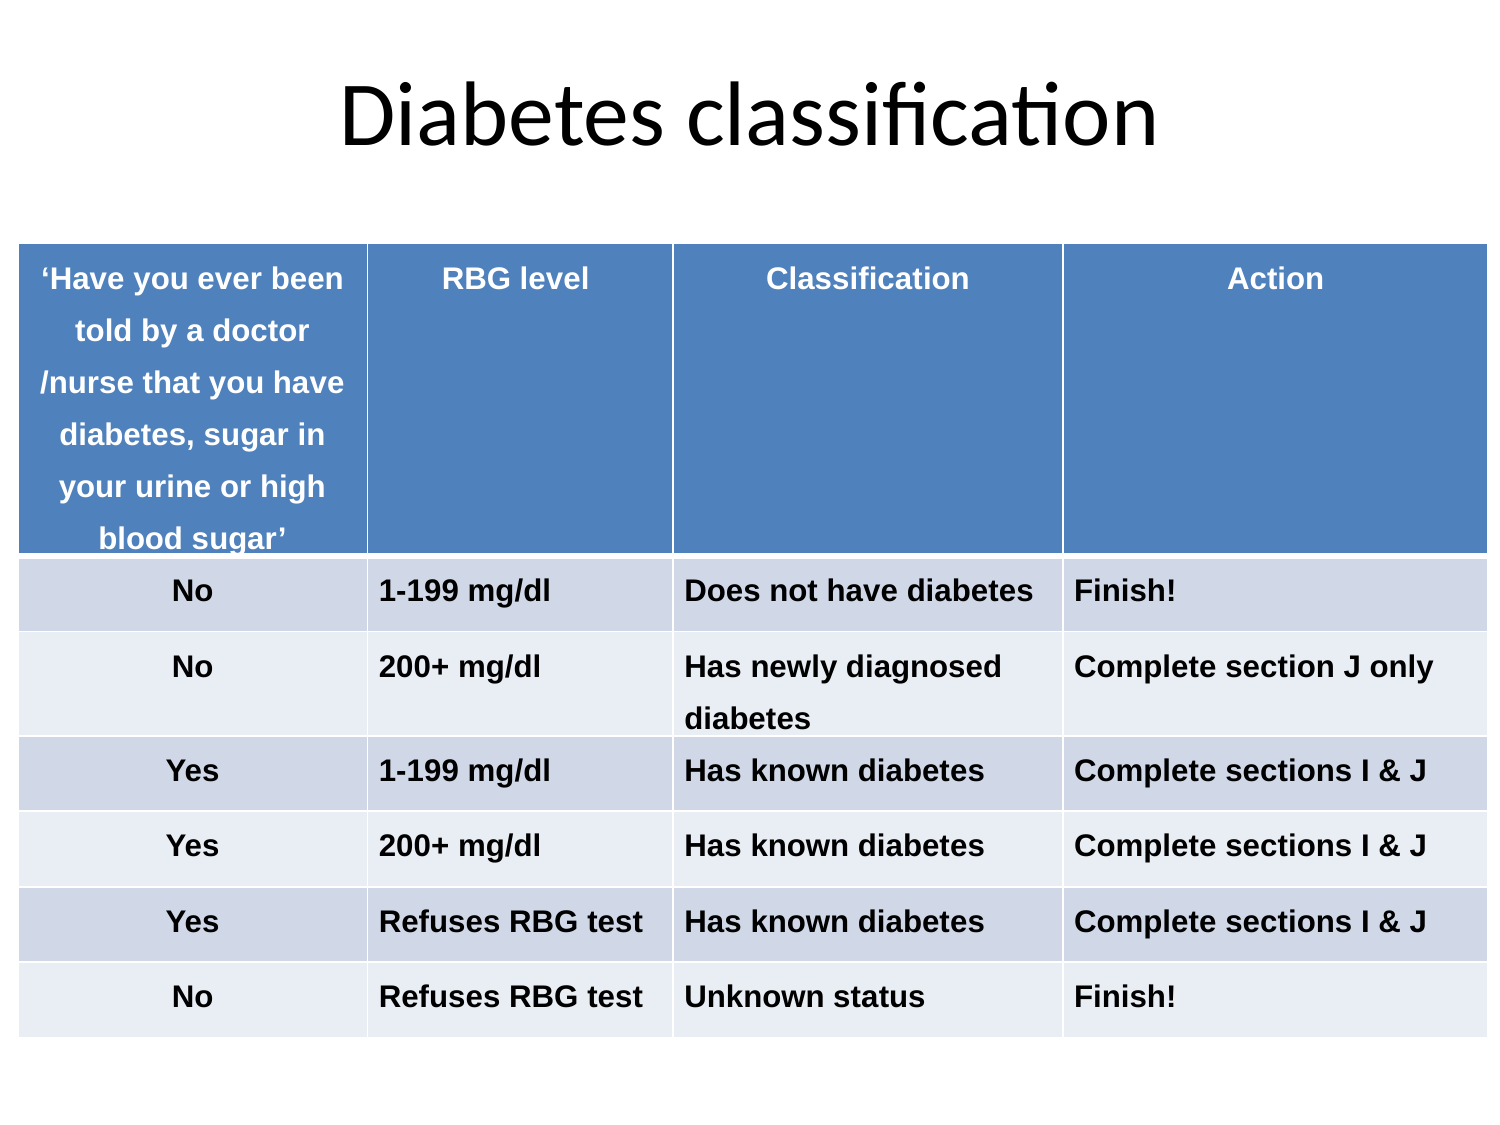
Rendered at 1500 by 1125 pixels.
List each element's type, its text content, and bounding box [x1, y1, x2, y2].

table_cell No [19, 559, 367, 631]
table_cell 1-199 mg/dl [368, 559, 672, 631]
table_cell No [19, 963, 367, 1037]
table_cell No [19, 632, 367, 735]
table_header RBG level [368, 244, 672, 553]
table_header ‘Have you ever been told by a doctor /nurse that you have diabetes, sugar in your urine or high blood sugar’ [19, 244, 367, 553]
table_cell Finish! [1064, 559, 1487, 631]
table_cell Has newly diagnosed diabetes [674, 632, 1062, 735]
table_cell 1-199 mg/dl [368, 737, 672, 810]
table_cell Complete sections I & J [1064, 737, 1487, 810]
table_cell Complete sections I & J [1064, 812, 1487, 886]
table_cell 200+ mg/dl [368, 812, 672, 886]
table_cell Yes [19, 812, 367, 886]
table_cell Finish! [1064, 963, 1487, 1037]
table_cell Refuses RBG test [368, 888, 672, 961]
table_cell Refuses RBG test [368, 963, 672, 1037]
table_cell 200+ mg/dl [368, 632, 672, 735]
table_cell Does not have diabetes [674, 559, 1062, 631]
table_cell Has known diabetes [674, 888, 1062, 961]
table_cell Complete sections I & J [1064, 888, 1487, 961]
table_cell Yes [19, 888, 367, 961]
title Diabetes classification [74, 44, 1426, 173]
table_cell Complete section J only [1064, 632, 1487, 735]
table_cell Has known diabetes [674, 737, 1062, 810]
table_header Action [1064, 244, 1487, 553]
table_cell Has known diabetes [674, 812, 1062, 886]
table_header Classification [674, 244, 1062, 553]
table_cell Unknown status [674, 963, 1062, 1037]
table_cell Yes [19, 737, 367, 810]
